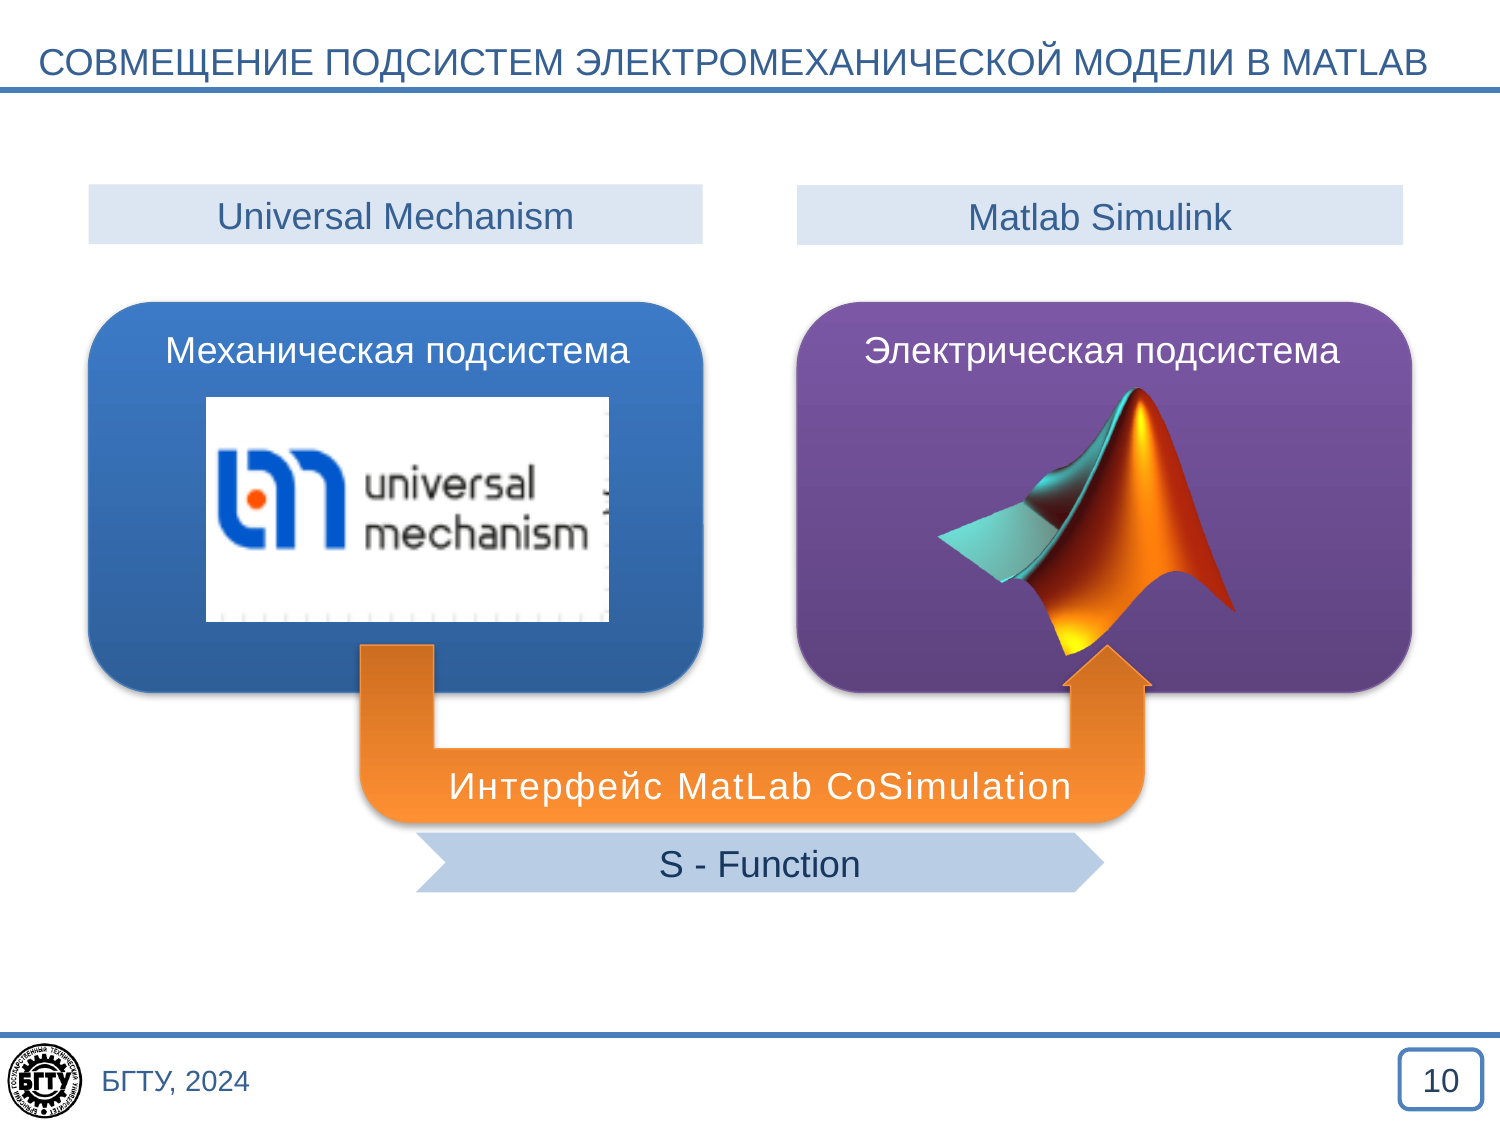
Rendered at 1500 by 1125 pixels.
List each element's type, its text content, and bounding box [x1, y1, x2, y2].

picture [206, 396, 609, 622]
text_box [359, 644, 1152, 823]
text_box Universal Mechanism [88, 184, 703, 245]
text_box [88, 302, 703, 693]
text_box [796, 302, 1412, 693]
text_box СОВМЕЩЕНИЕ ПОДСИСТЕМ ЭЛЕКТРОМЕХАНИЧЕСКОЙ МОДЕЛИ В MATLAB [23, 30, 1483, 89]
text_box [0, 1034, 1500, 1119]
text_box S - Function [415, 832, 1105, 893]
text_box Matlab Simulink [797, 185, 1404, 245]
